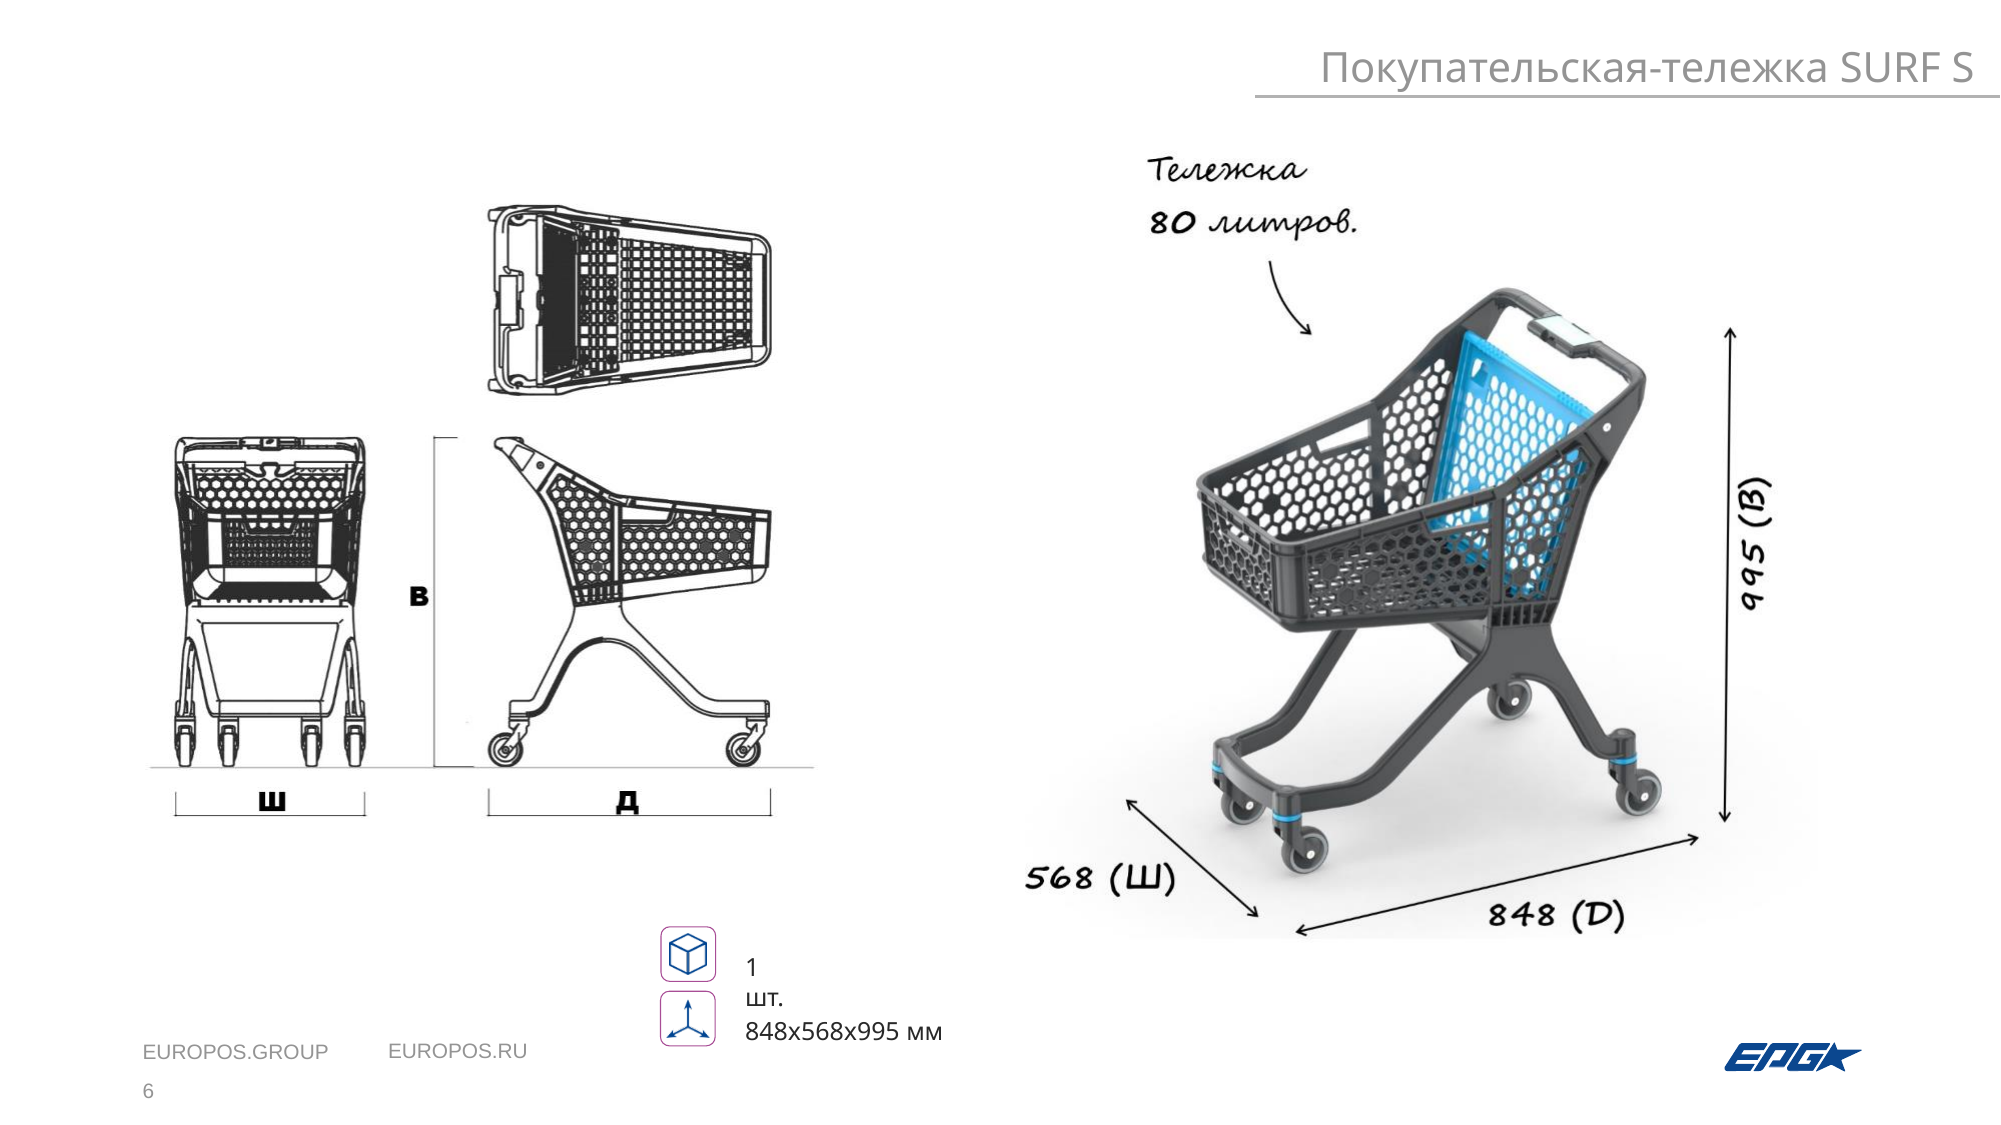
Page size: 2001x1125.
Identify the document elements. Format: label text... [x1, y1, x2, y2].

picture [121, 170, 856, 846]
text_box 6 [136, 1072, 356, 1109]
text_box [135, 1030, 1863, 1072]
text_box 1 шт. [743, 949, 804, 1012]
text_box 848х568x995 мм [743, 1013, 968, 1030]
picture [1001, 141, 1866, 1070]
text_box Покупательская-тележка SURF S [779, 33, 1990, 99]
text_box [659, 925, 717, 983]
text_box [659, 990, 717, 1030]
